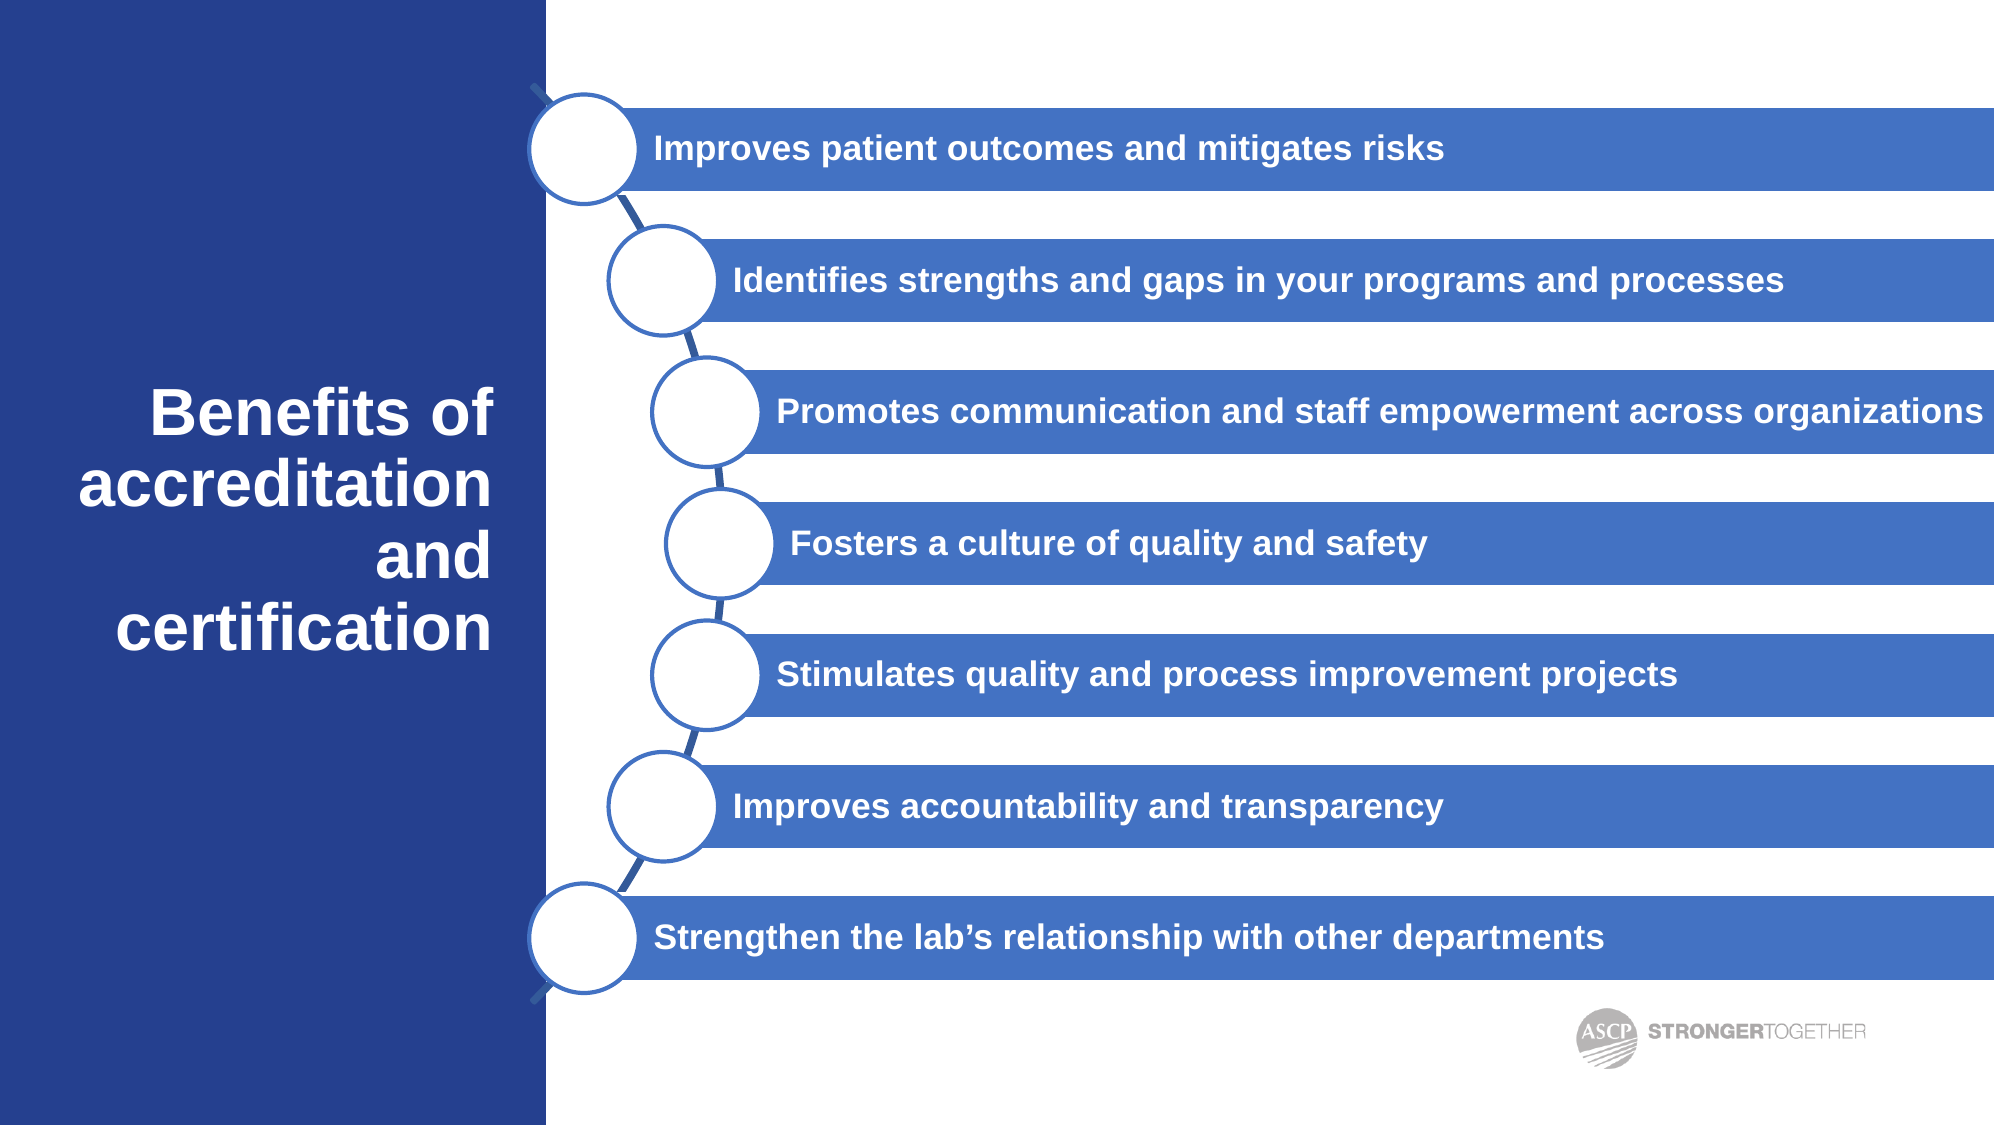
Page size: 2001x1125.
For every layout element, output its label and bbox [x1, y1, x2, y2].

text_box [0, 0, 1997, 1125]
